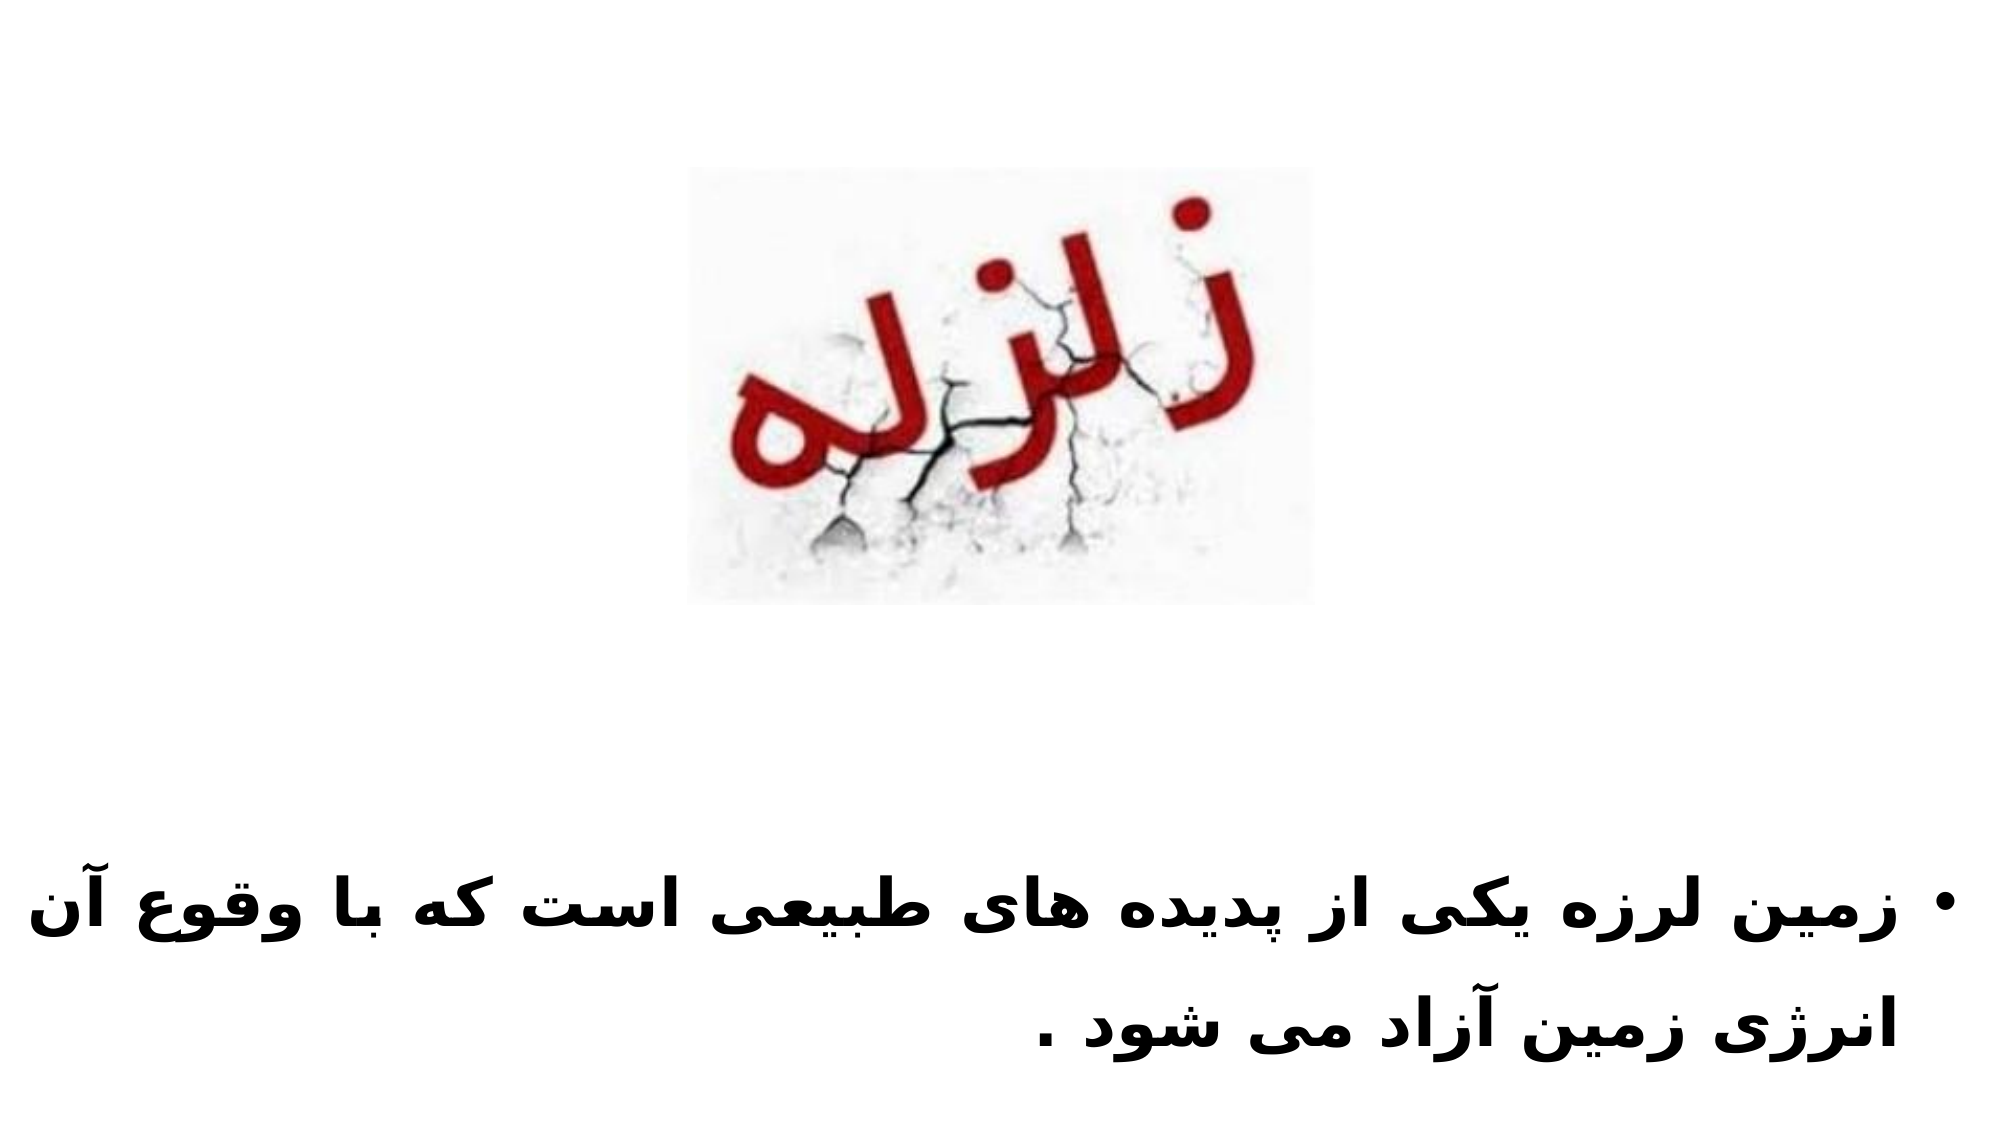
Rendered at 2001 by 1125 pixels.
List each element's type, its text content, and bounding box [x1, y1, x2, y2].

picture [687, 167, 1315, 605]
text_box زمین لرزه یکی از پدیده های طبیعی است که با وقوع آن انرژی زمین آزاد می شود . [9, 812, 1972, 1068]
